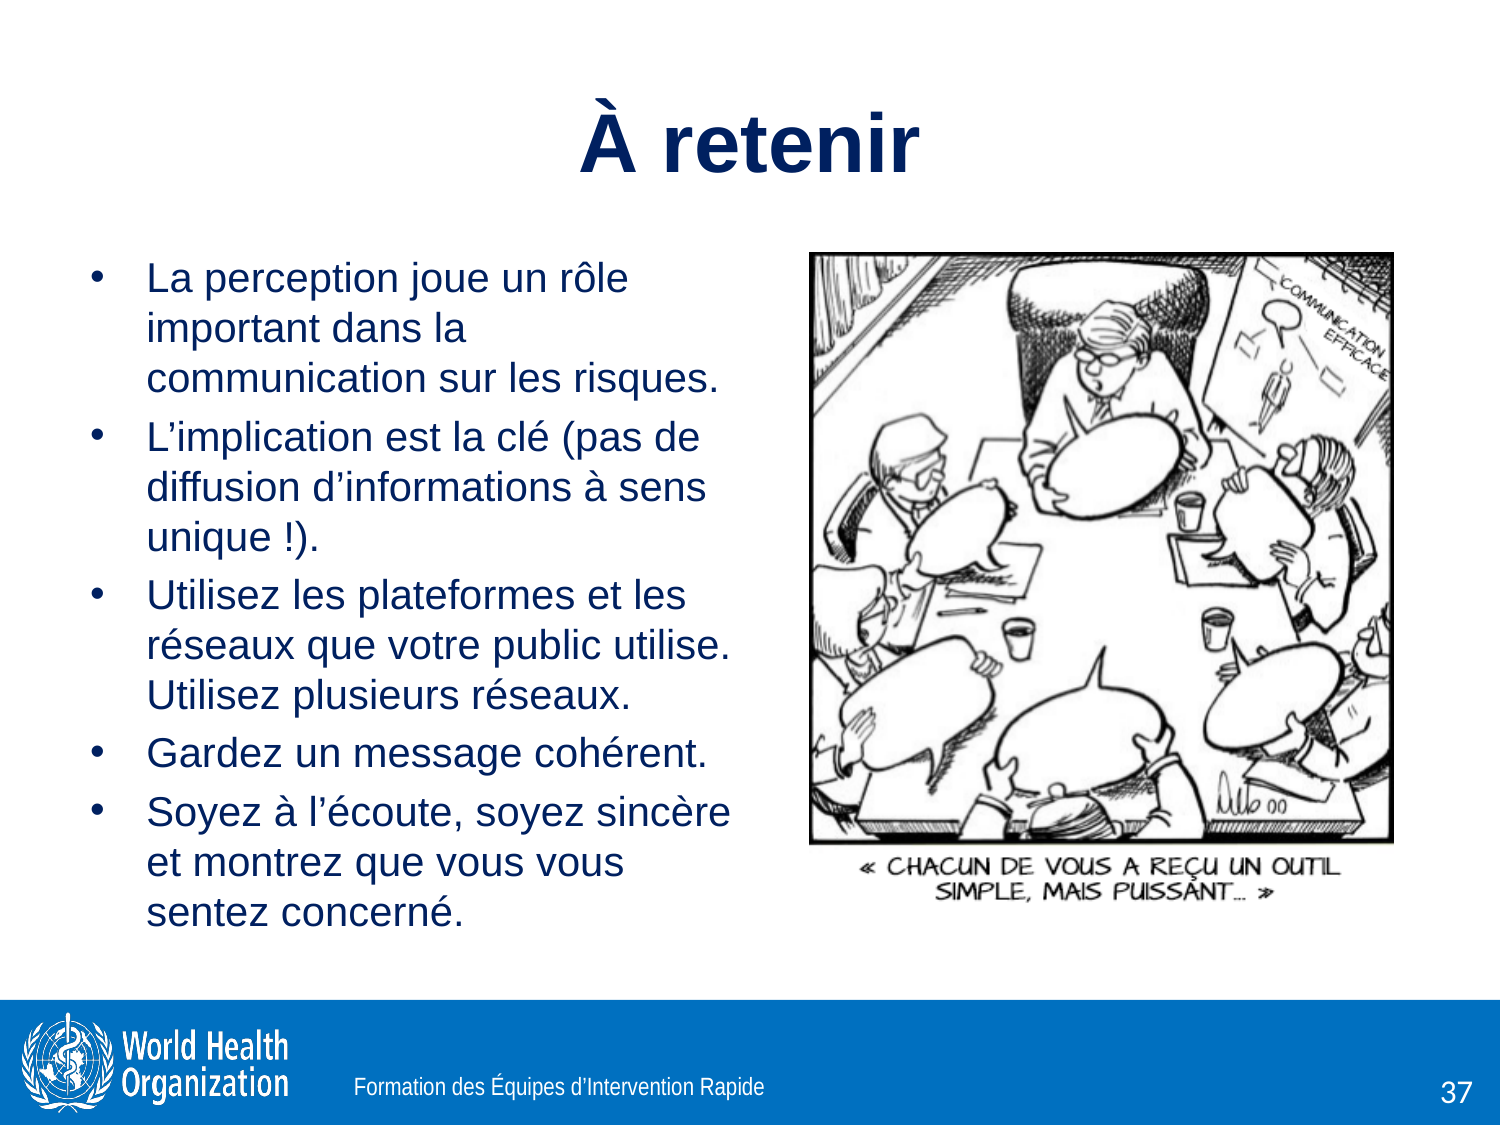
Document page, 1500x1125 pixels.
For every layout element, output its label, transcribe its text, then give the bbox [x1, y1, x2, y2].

title À retenir [75, 45, 1425, 233]
list La perception joue un rôle important dans la communication sur les risques. L’implication est la clé (pas de diffusion d’informations à sens unique !). Utilisez les plateformes et les réseaux que votre public utilise. Utilisez plusieurs réseaux. Gardez un message cohérent. Soyez à l’écoute, soyez sincère et montrez que vous vous sentez concerné. [75, 243, 774, 986]
picture [21, 1012, 288, 1113]
picture [808, 252, 1394, 929]
